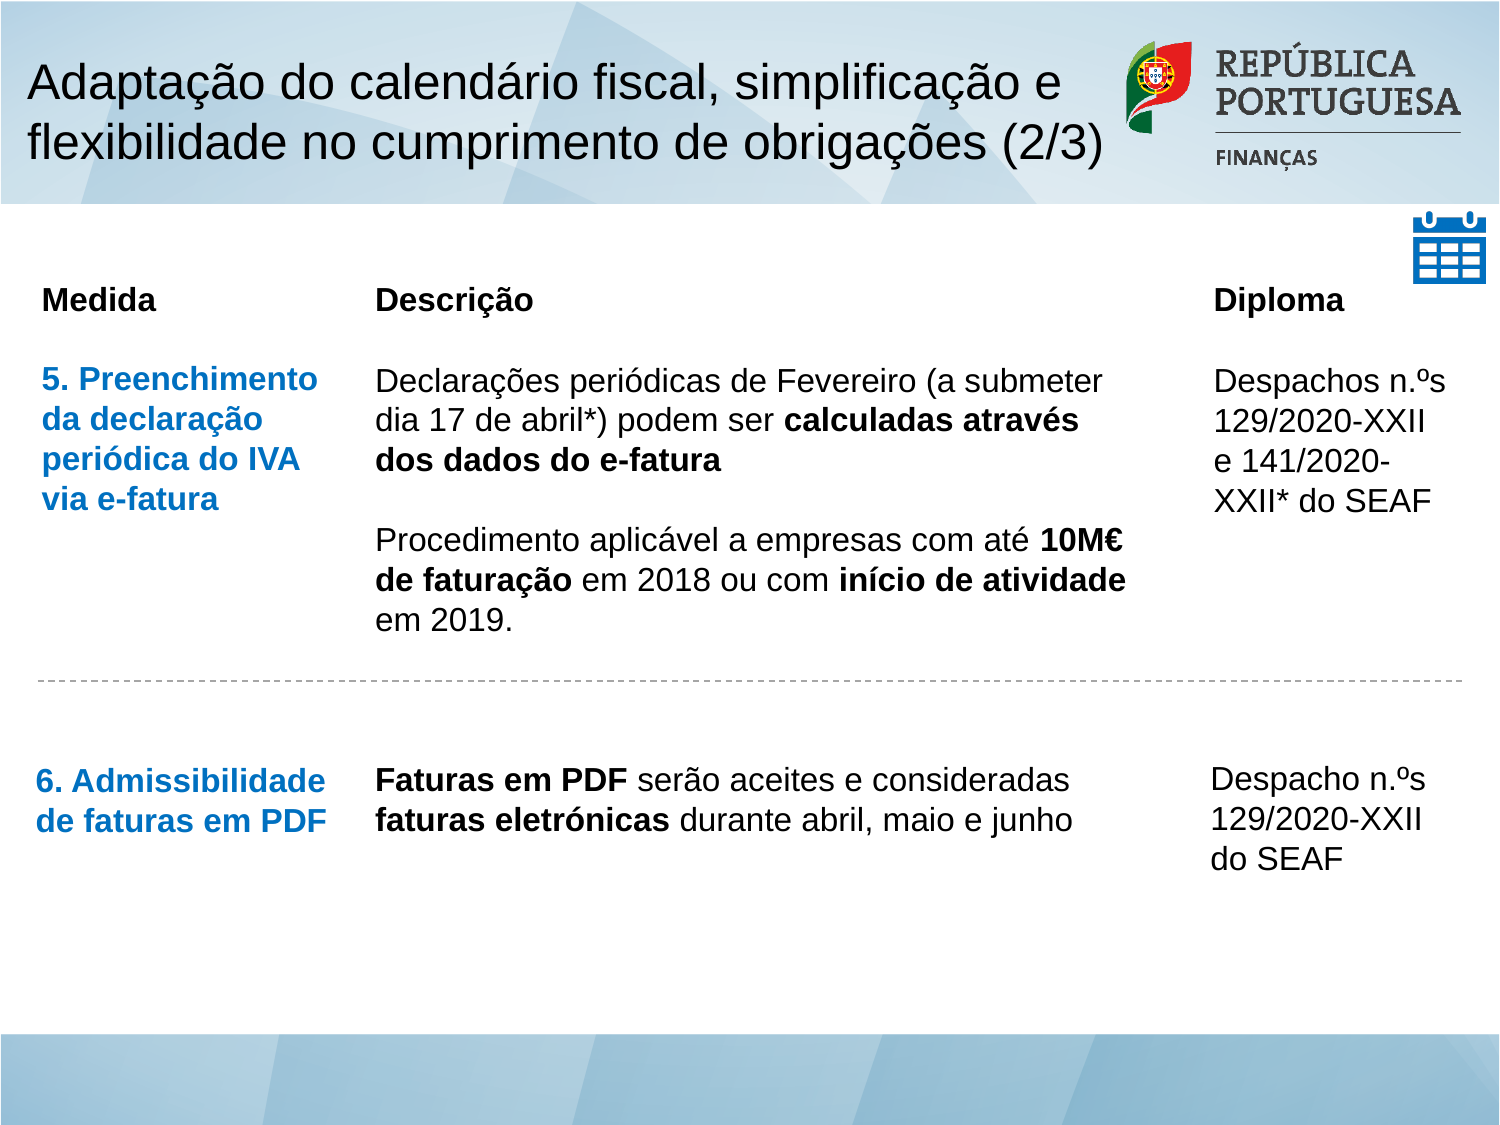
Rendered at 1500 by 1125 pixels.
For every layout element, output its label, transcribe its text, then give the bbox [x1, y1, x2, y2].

text_box Declarações periódicas de Fevereiro (a submeter dia 17 de abril*) podem ser calculadas através dos dados do e-fatura Procedimento aplicável a empresas com até 10M€ de faturação em 2018 ou com início de atividade em 2019. Faturas em PDF serão aceites e consideradas faturas eletrónicas durante abril, maio e junho [360, 690, 1152, 965]
text_box Despacho n.ºs 129/2020-XXII do SEAF [1195, 750, 1447, 885]
text_box Adaptação do calendário fiscal, simplificação e flexibilidade no cumprimento de obrigações (2/3) [12, 42, 1138, 178]
text_box Despachos n.ºs 129/2020-XXII e 141/2020-XXII* do SEAF [1198, 352, 1463, 527]
text_box Descrição [360, 271, 588, 326]
text_box 6. Admissibilidade de faturas em PDF [20, 752, 355, 847]
text_box Declarações periódicas de Fevereiro (a submeter dia 17 de abril*) podem ser calculadas através dos dados do e-fatura Procedimento aplicável a empresas com até 10M€ de faturação em 2018 ou com início de atividade em 2019. Faturas em PDF serão aceites e consideradas faturas eletrónicas durante abril, maio e junho [360, 351, 1152, 680]
text_box Medida [26, 271, 254, 326]
text_box 5. Preenchimento da declaração periódica do IVA via e-fatura [26, 349, 349, 525]
picture [0, 0, 1500, 1125]
text_box Diploma [1198, 271, 1426, 326]
